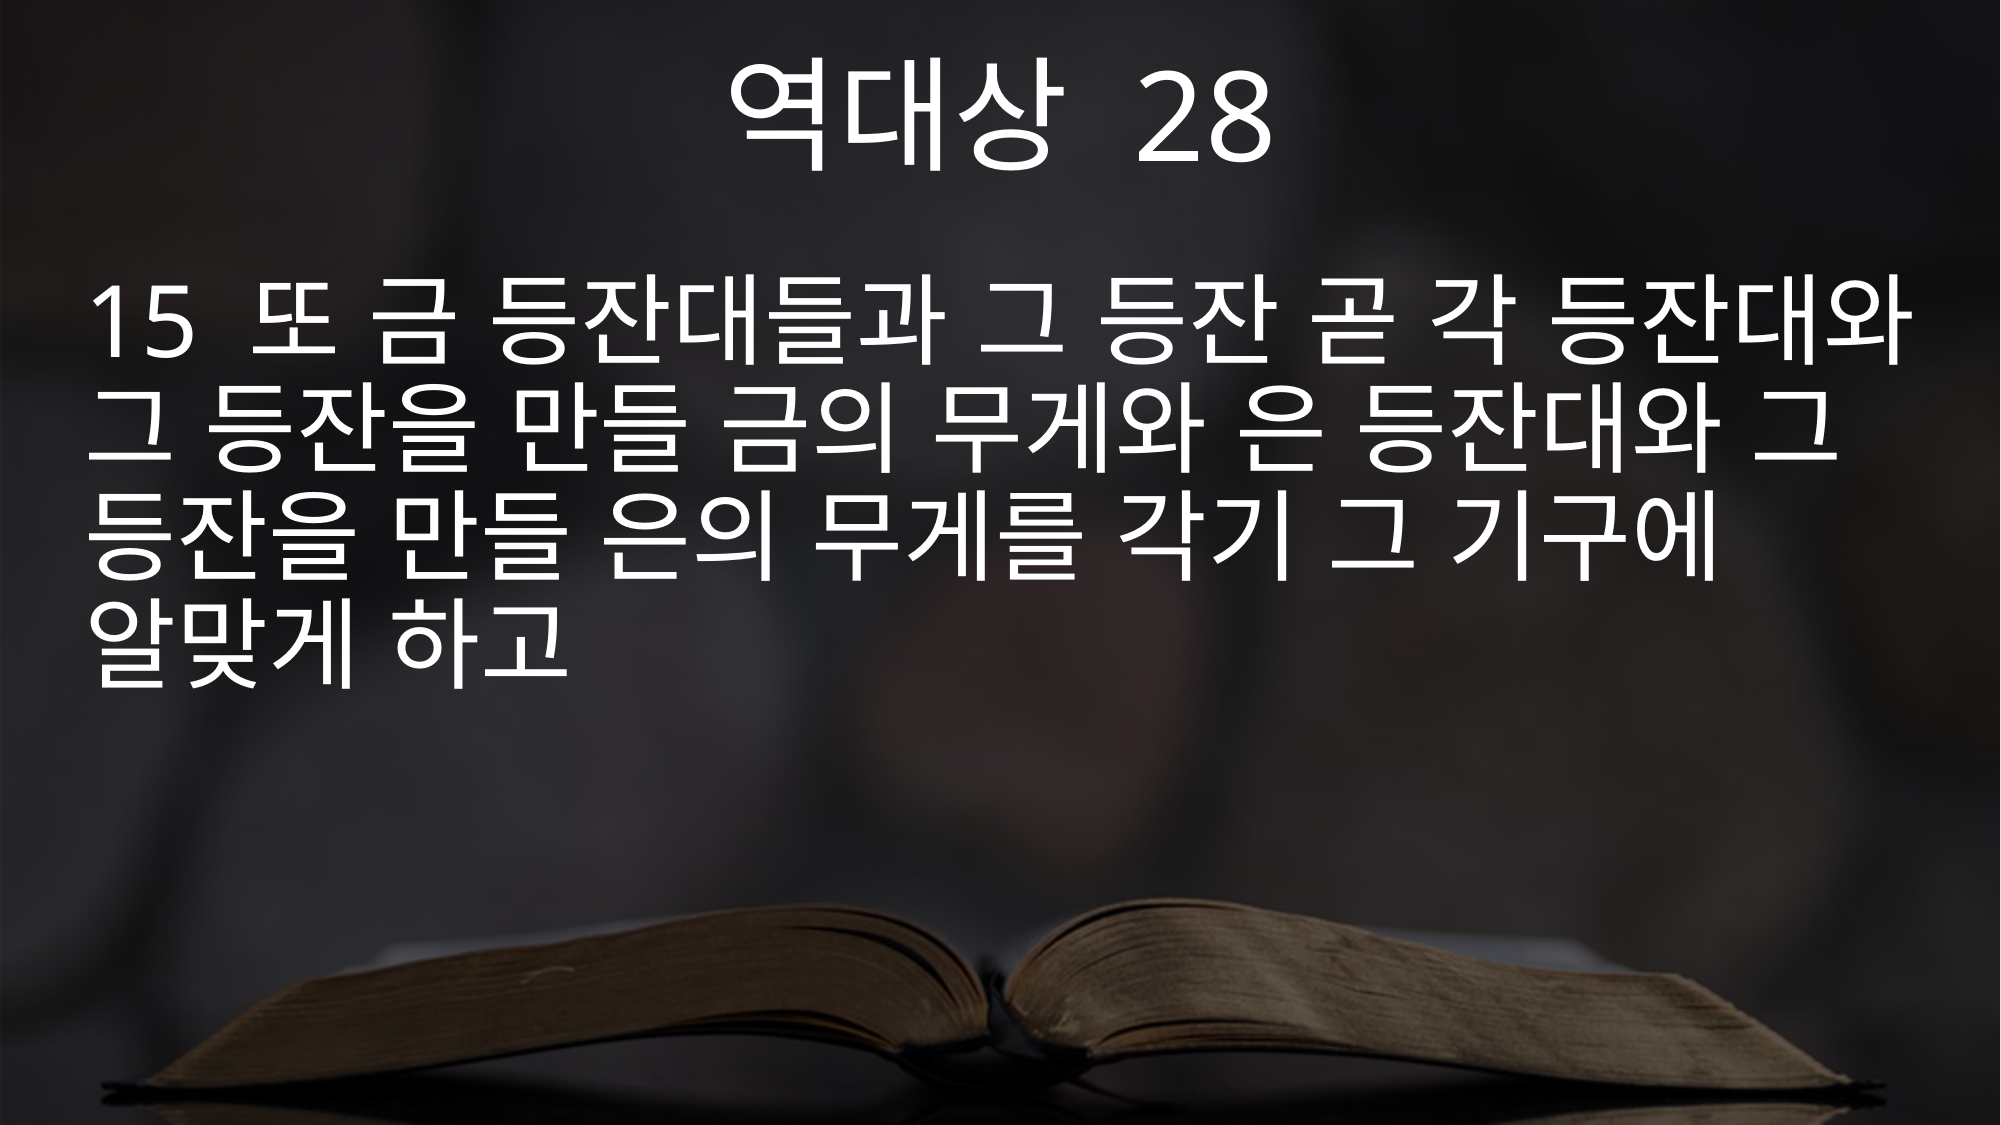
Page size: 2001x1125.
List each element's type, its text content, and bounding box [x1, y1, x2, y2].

picture [0, 0, 2001, 1125]
list 15 또 금 등잔대들과 그 등잔 곧 각 등잔대와 그 등잔을 만들 금의 무게와 은 등잔대와 그 등잔을 만들 은의 무게를 각기 그 기구에 알맞게 하고 [69, 263, 1953, 423]
footer 역대상 28 [0, 32, 2000, 192]
